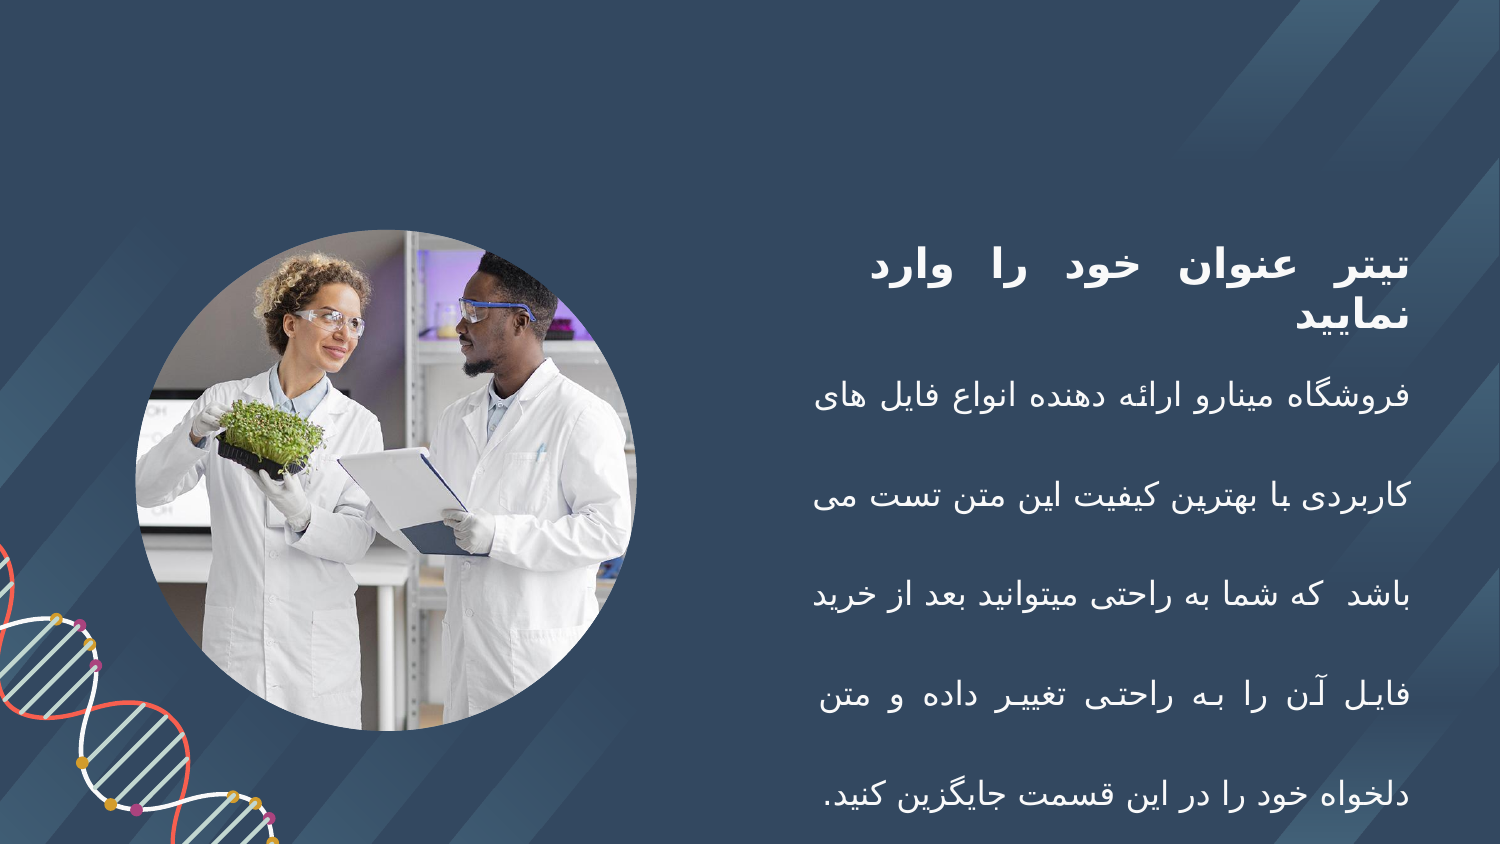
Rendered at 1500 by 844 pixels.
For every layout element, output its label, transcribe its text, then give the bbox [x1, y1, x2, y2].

picture [135, 229, 637, 732]
text_box تیتر عنوان خود را وارد نمایید [833, 229, 1426, 345]
text_box فروشگاه مینارو ارائه دهنده انواع فایل های کاربردی با بهترین کیفیت این متن تست می باشد که شما به راحتی میتوانید بعد از خرید فایل آن را به راحتی تغییر داده و متن دلخواه خود را در این قسمت جایگزین کنید. [797, 305, 1426, 820]
